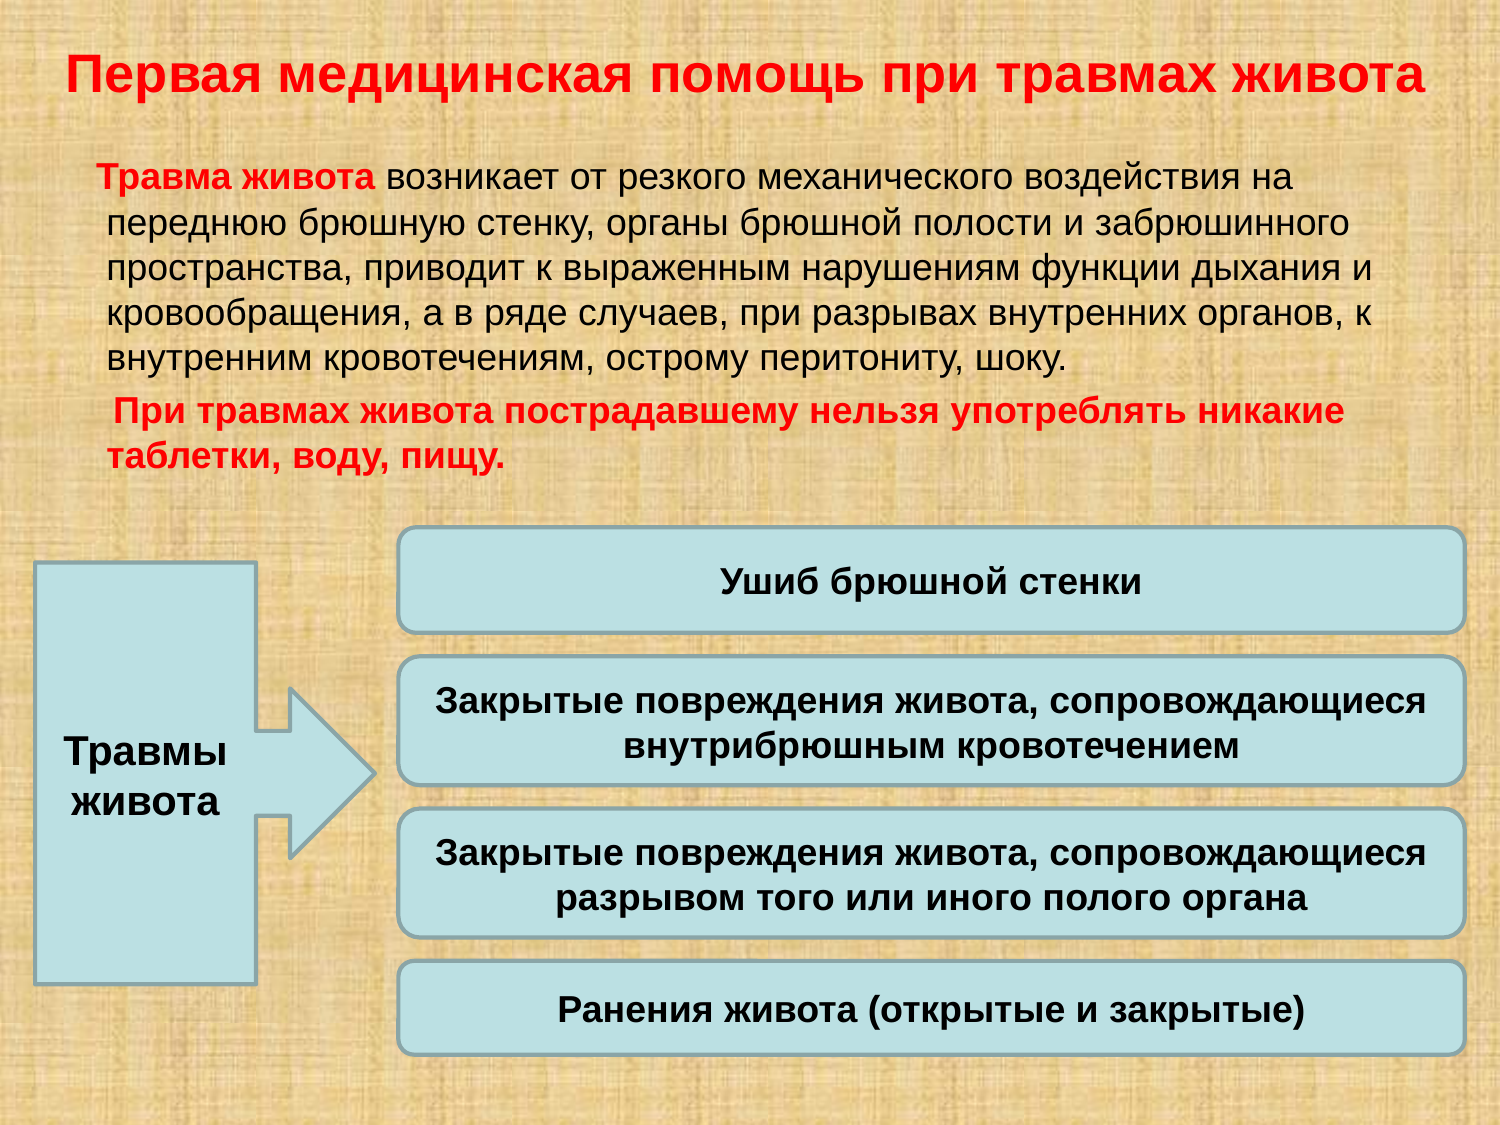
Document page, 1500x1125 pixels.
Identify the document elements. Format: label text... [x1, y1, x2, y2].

text_box Ранения живота (открытые и закрытые) [396, 958, 1467, 1057]
picture [0, 0, 1500, 1125]
title Первая медицинская помощь при травмах живота [16, 23, 1477, 118]
text_box Закрытые повреждения живота, сопровождающиеся разрывом того или иного полого органа [396, 806, 1467, 940]
list Травма живота возникает от резкого механического воздействия на переднюю брюшную стенку, органы брюшной полости и забрюшинного пространства, приводит к выраженным нарушениям функции дыхания и кровообращения, а в ряде случаев, при разрывах внутренних органов, к внутренним кровотечениям, острому перитониту, шоку. При травмах живота пострадавшему нельзя употреблять никакие таблетки, воду, пищу. [35, 140, 1454, 493]
text_box Ушиб брюшной стенки [396, 525, 1467, 635]
text_box Травмы живота [33, 560, 378, 987]
text_box Закрытые повреждения живота, сопровождающиеся внутрибрюшным кровотечением [396, 654, 1467, 788]
